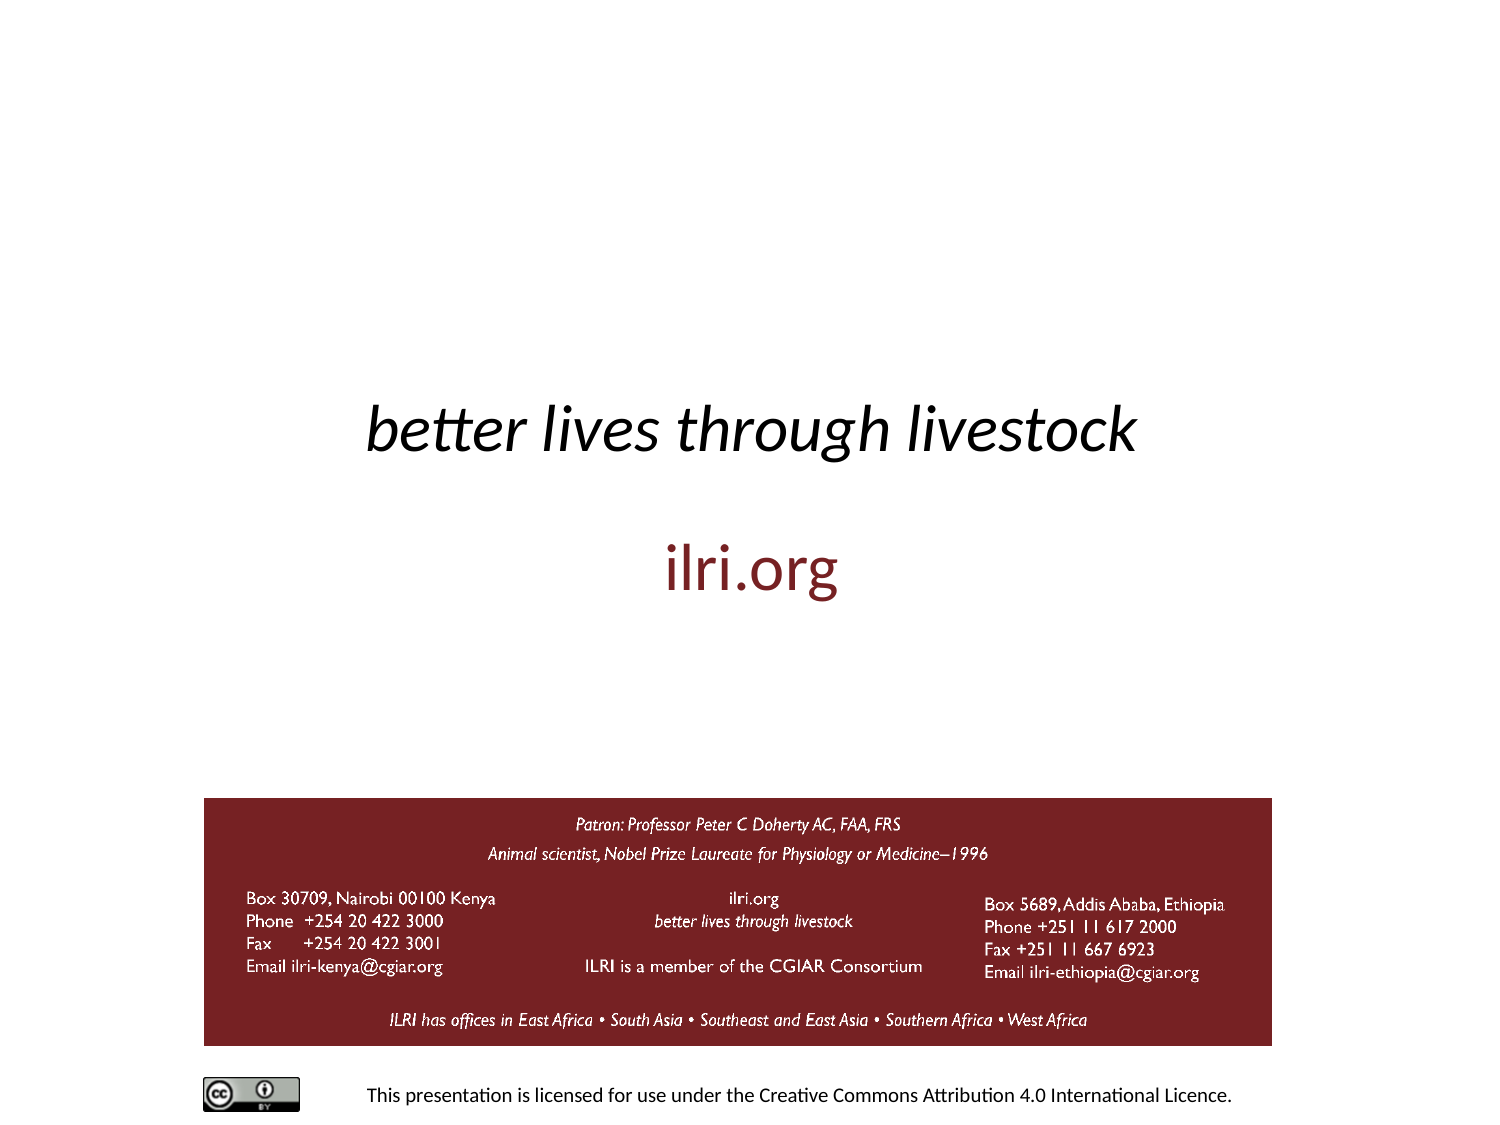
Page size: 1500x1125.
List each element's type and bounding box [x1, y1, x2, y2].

picture [203, 1077, 300, 1112]
picture [204, 798, 1272, 1046]
